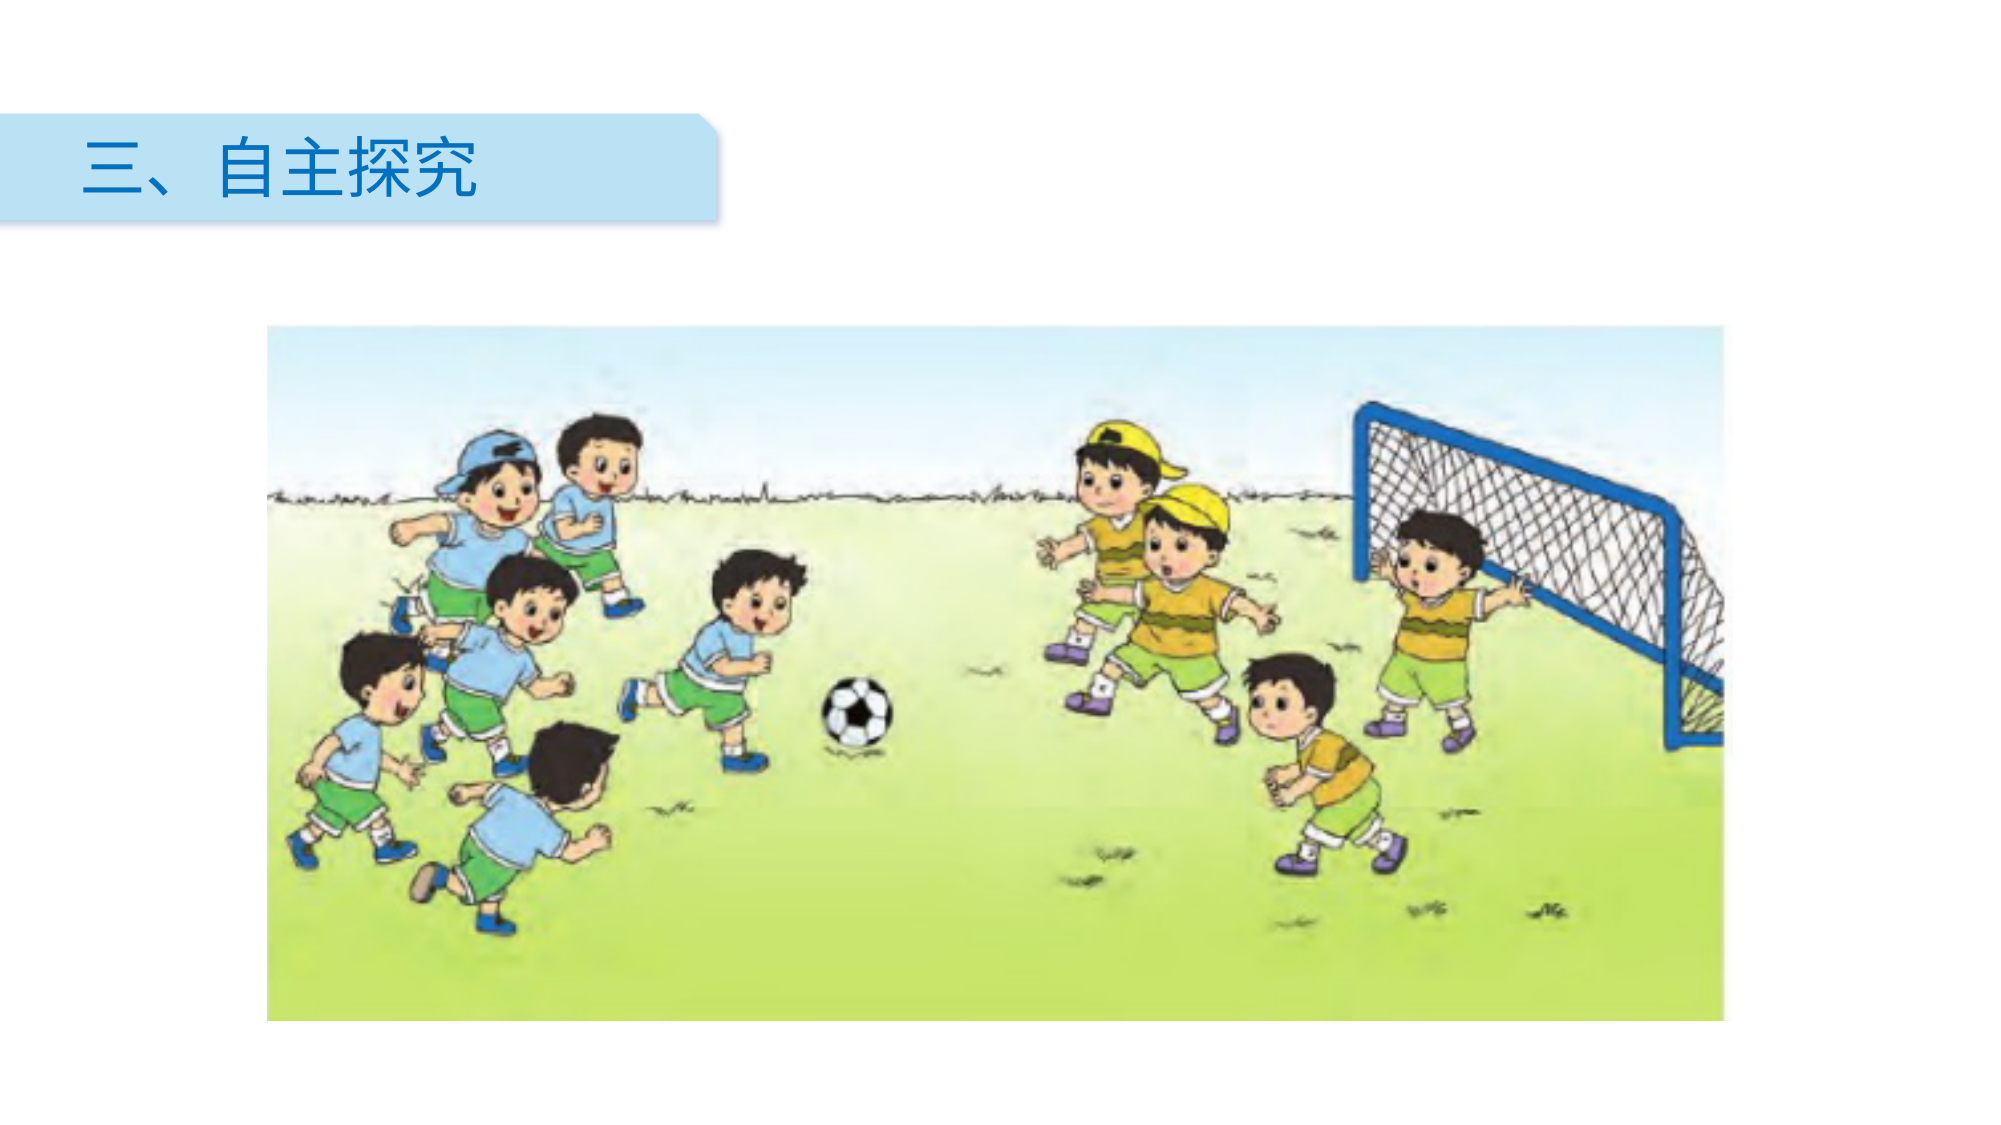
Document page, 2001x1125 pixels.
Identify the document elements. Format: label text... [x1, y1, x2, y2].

text_box 三、自主探究 [64, 118, 495, 214]
text_box [0, 112, 718, 222]
picture [267, 324, 1733, 1021]
